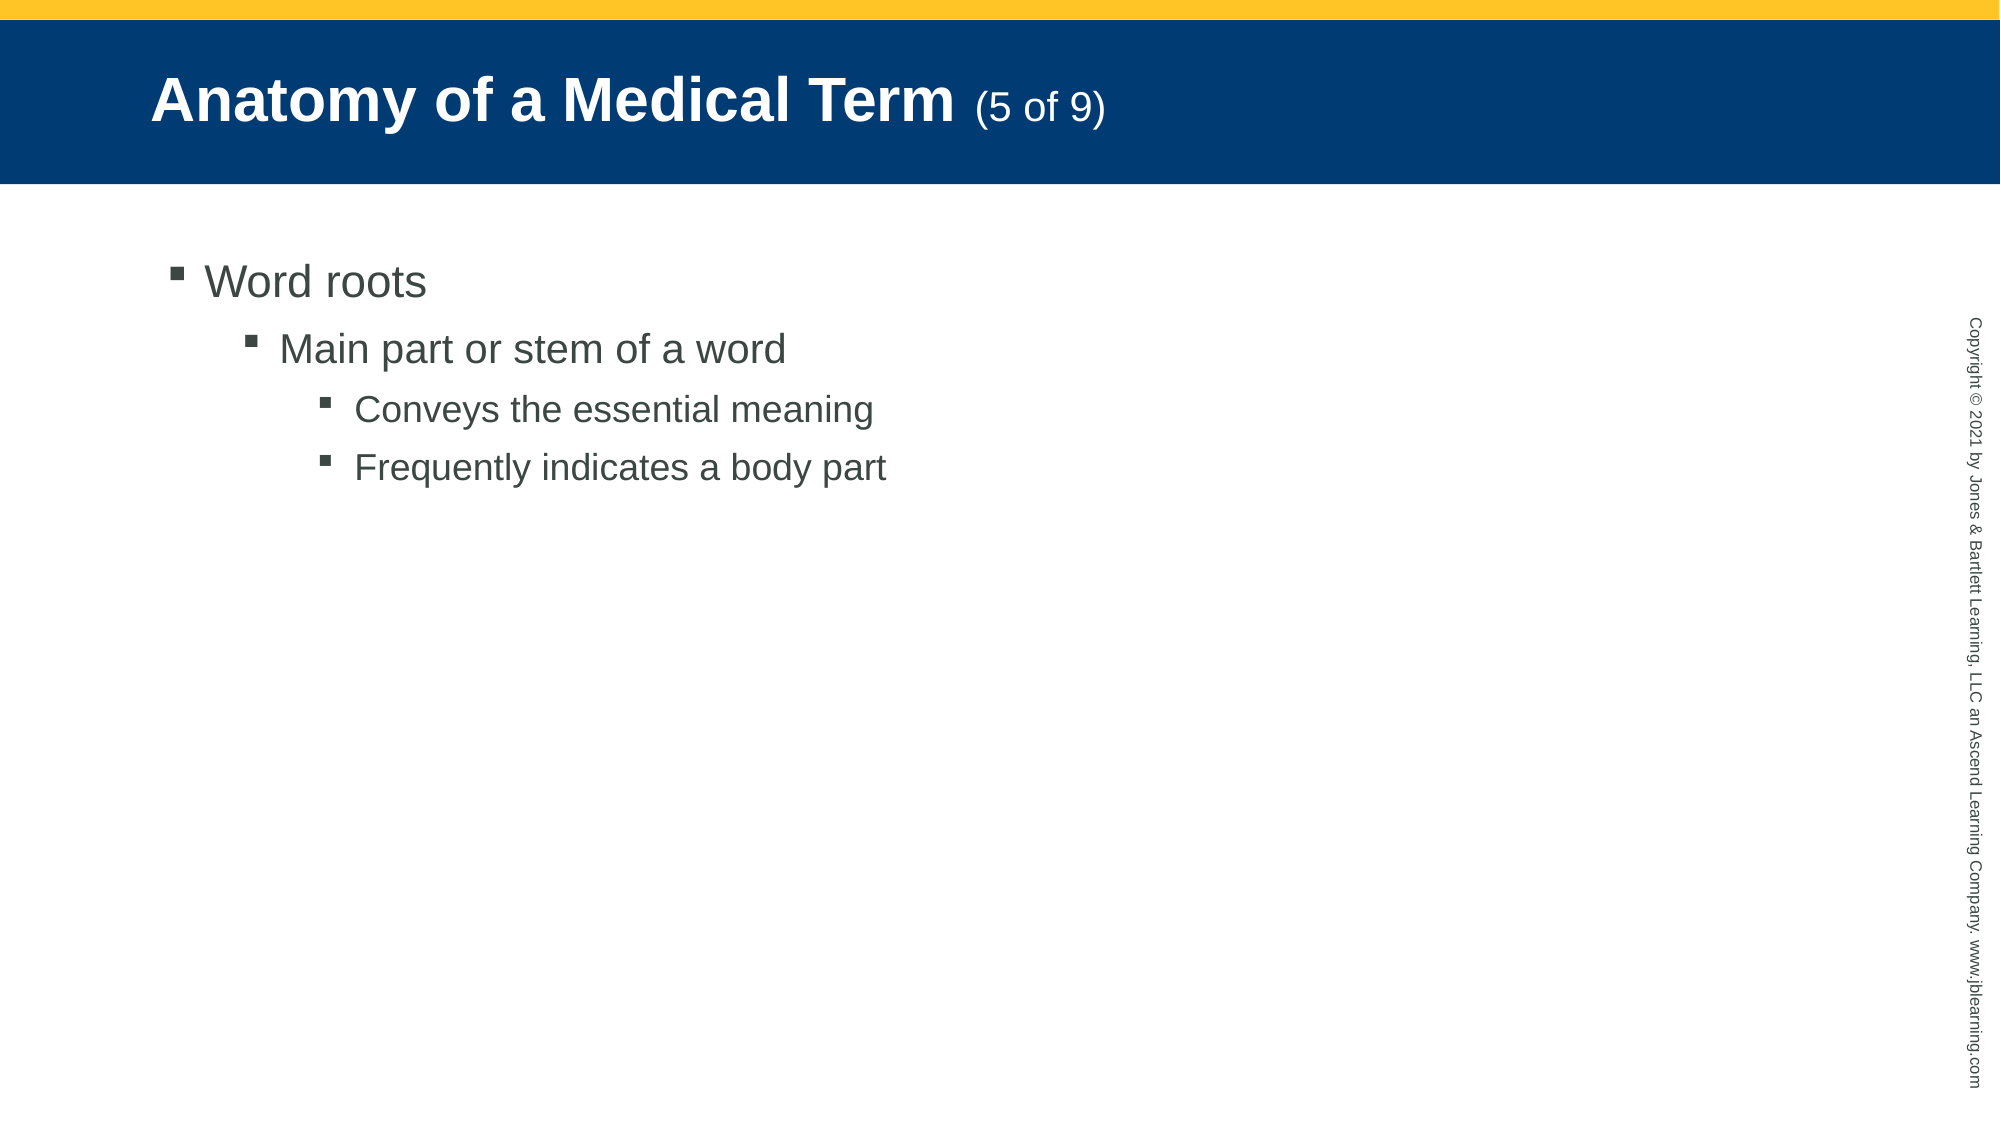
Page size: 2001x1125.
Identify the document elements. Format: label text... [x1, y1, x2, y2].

list Word roots Main part or stem of a word Conveys the essential meaning Frequently indicates a body part [151, 244, 1840, 1016]
title Anatomy of a Medical Term (5 of 9) [0, 19, 2000, 185]
